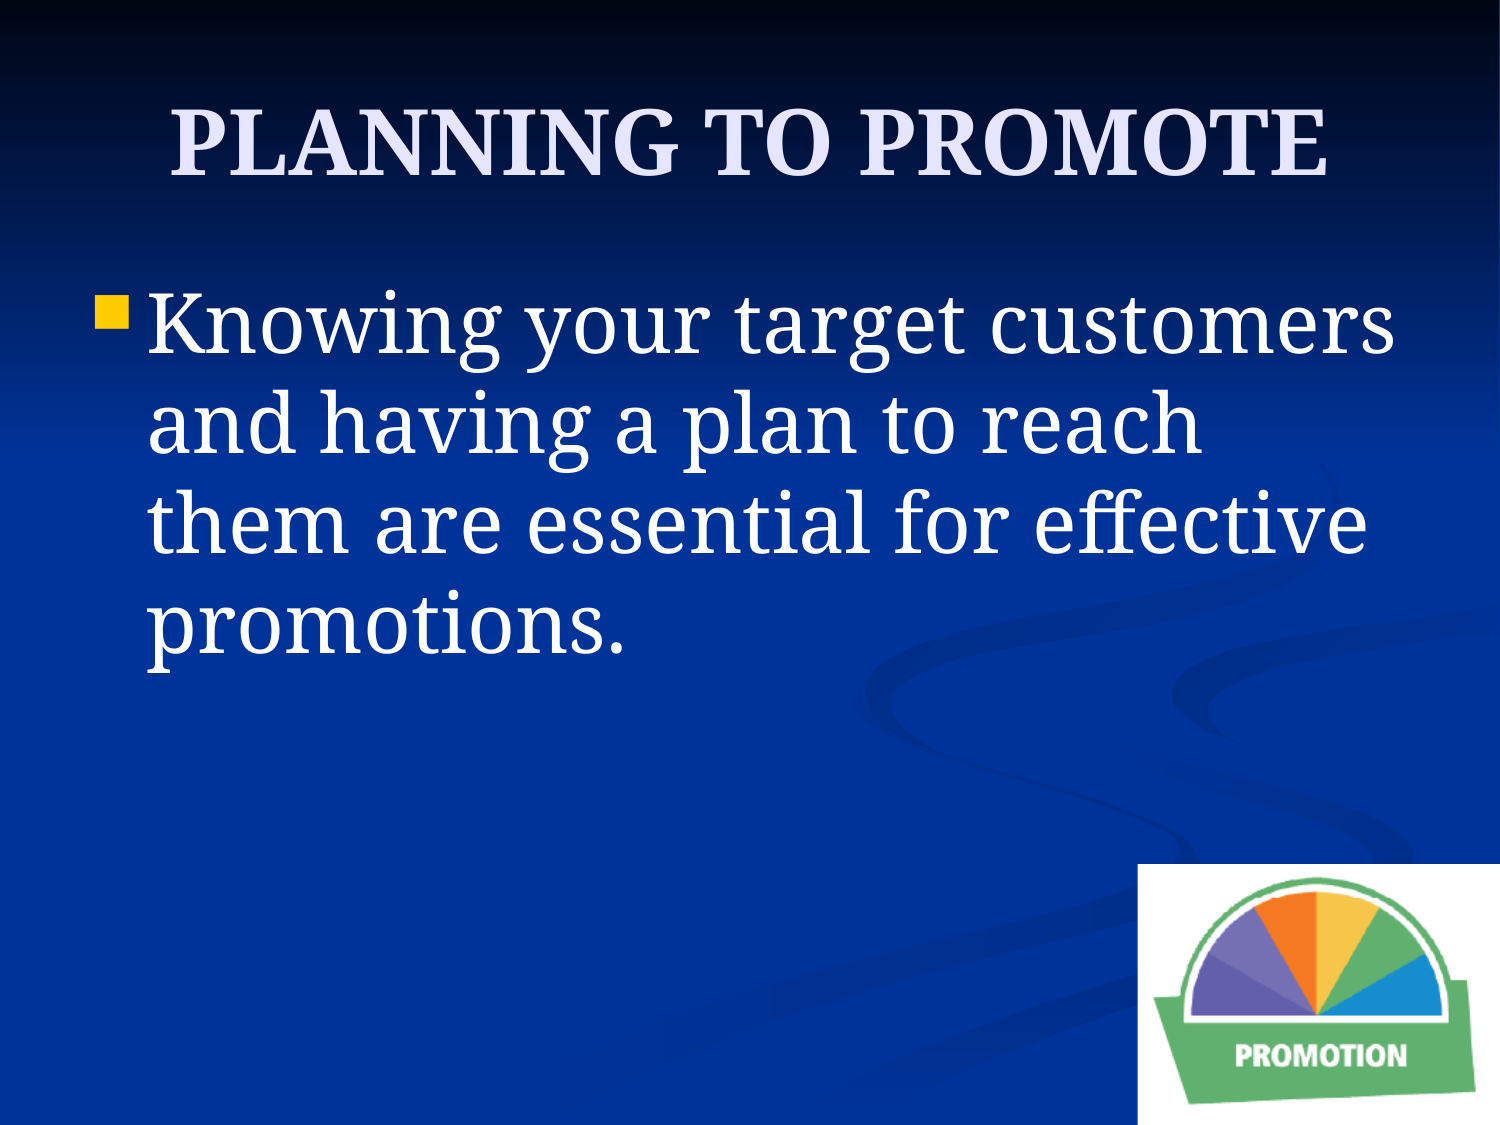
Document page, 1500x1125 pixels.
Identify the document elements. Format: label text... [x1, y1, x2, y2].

title PLANNING TO PROMOTE [74, 44, 1426, 233]
list Knowing your target customers and having a plan to reach them are essential for effective promotions. [74, 262, 1426, 692]
picture [1137, 864, 1500, 1125]
